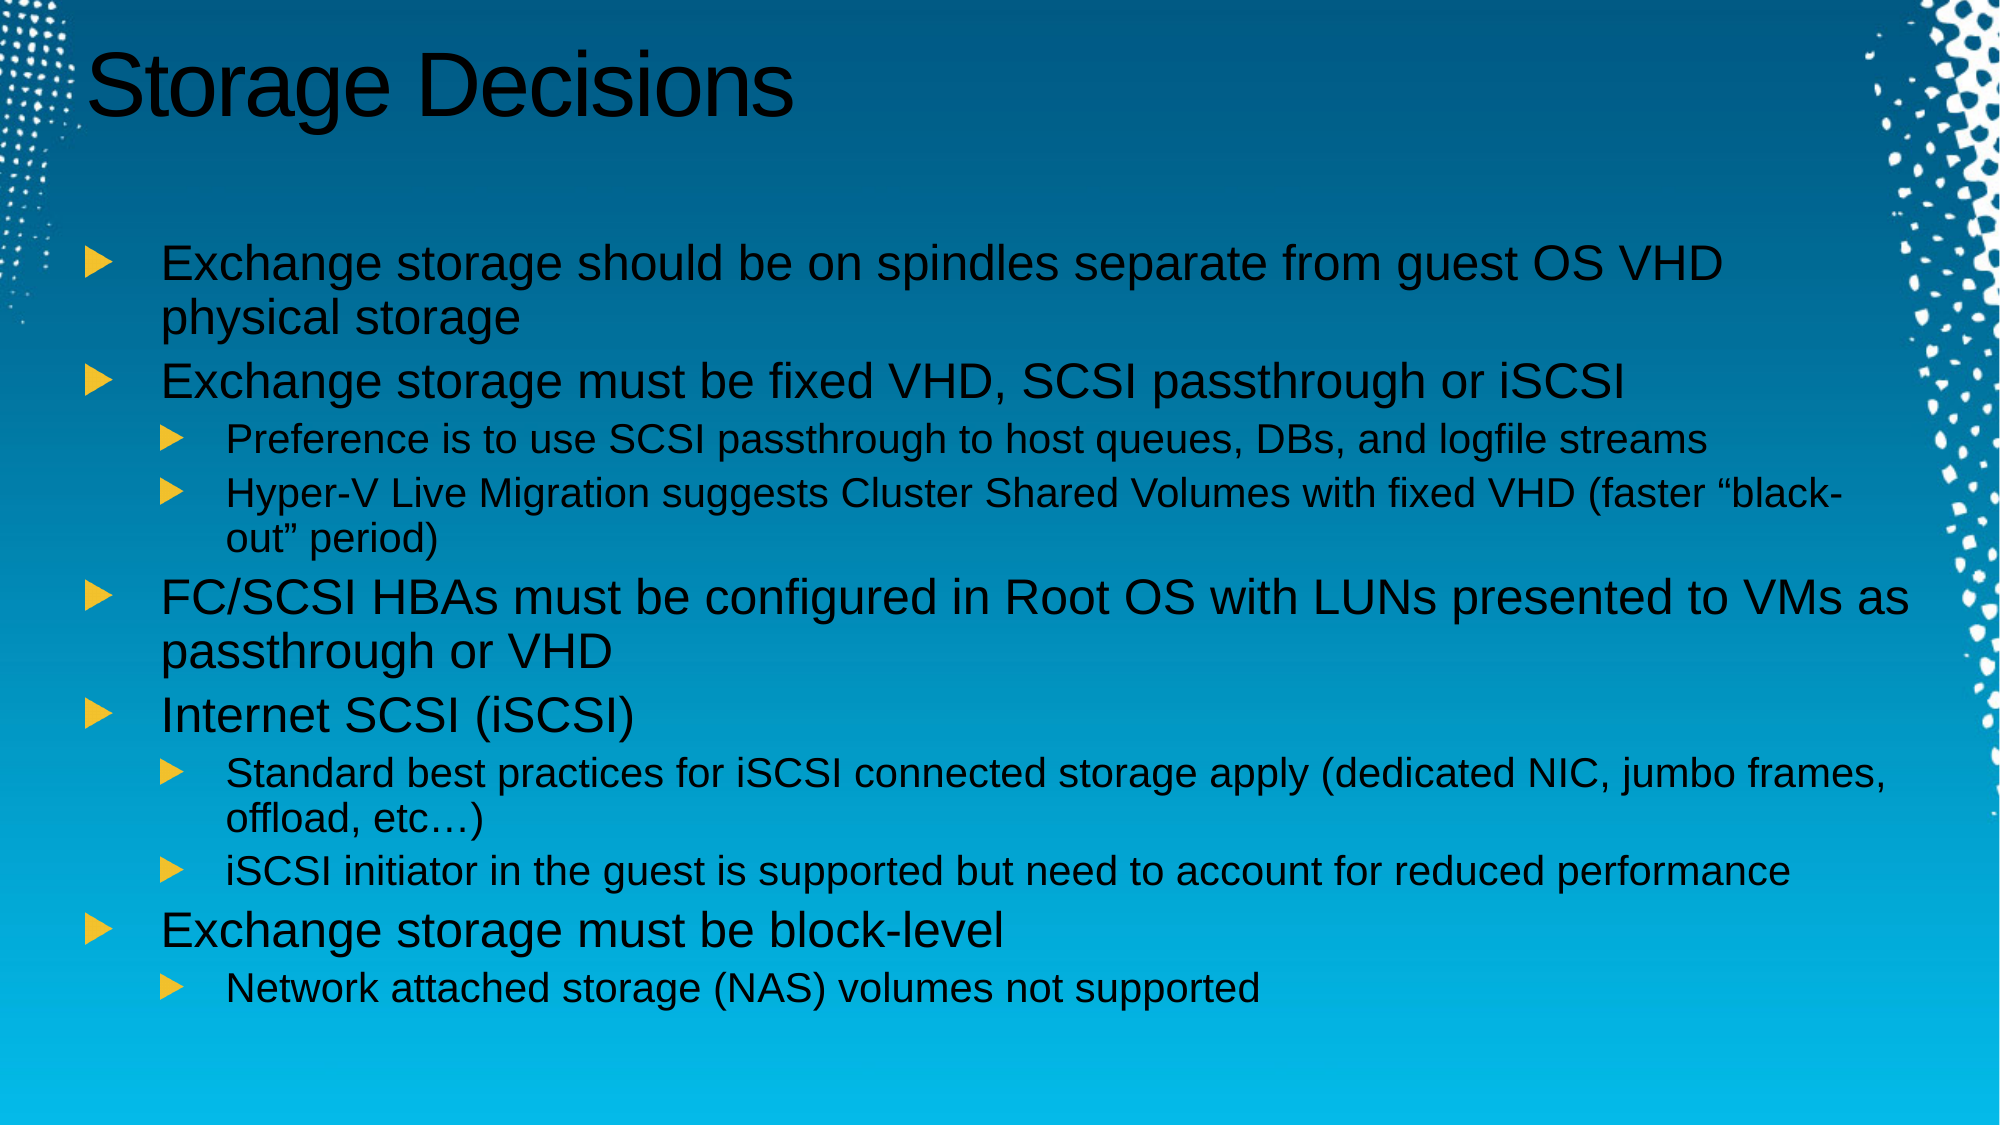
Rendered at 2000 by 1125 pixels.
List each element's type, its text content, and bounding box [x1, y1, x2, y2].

picture [16, 143, 21, 151]
picture [33, 0, 42, 10]
picture [10, 69, 17, 78]
picture [1963, 589, 1976, 607]
picture [86, 699, 110, 727]
picture [18, 0, 29, 6]
picture [55, 62, 62, 69]
picture [86, 581, 110, 609]
picture [1963, 535, 1977, 550]
picture [1898, 188, 1912, 198]
picture [41, 59, 48, 67]
picture [45, 16, 55, 24]
picture [1925, 141, 1935, 155]
picture [1919, 367, 1930, 378]
picture [1892, 212, 1902, 216]
picture [161, 426, 182, 449]
picture [1973, 368, 1982, 380]
picture [1982, 714, 1993, 729]
picture [1942, 269, 1953, 276]
picture [34, 101, 43, 111]
picture [1935, 379, 1948, 391]
picture [17, 129, 23, 136]
picture [6, 97, 12, 105]
picture [42, 31, 53, 39]
picture [1988, 691, 2000, 709]
picture [1978, 517, 1987, 527]
picture [1960, 392, 1970, 403]
picture [1970, 426, 1980, 436]
picture [1957, 187, 1971, 200]
picture [11, 55, 21, 64]
picture [1915, 109, 1924, 119]
picture [1983, 404, 1992, 414]
picture [33, 88, 42, 97]
picture [86, 914, 111, 943]
list Exchange storage should be on spindles separate from guest OS VHD physical storage Exchange storage must be fixed VHD, SCSI passthrough or iSCSI Preference is to use SCSI passthrough to host queues, DBs, and logfile streams Hyper-V Live Migration suggests Cluster Shared Volumes with fixed VHD (faster “black-out” period) FC/SCSI HBAs must be configured in Root OS with LUNs presented to VMs as passthrough or VHD Internet SCSI (iSCSI) Standard best practices for iSCSI connected storage apply (dedicated NIC, jumbo frames, offload, etc…) iSCSI initiator in the guest is supported but need to account for reduced performance Exchange storage must be block-level Network attached storage (NAS) volumes not supported [85, 237, 1914, 1059]
title Storage Decisions [85, 37, 1914, 138]
picture [86, 247, 111, 276]
picture [24, 72, 32, 79]
picture [1926, 344, 1939, 358]
picture [1950, 359, 1960, 366]
picture [18, 13, 26, 19]
picture [1952, 502, 1967, 516]
picture [1994, 382, 2000, 391]
picture [1968, 481, 1978, 492]
picture [1928, 399, 1939, 415]
picture [1948, 413, 1958, 424]
picture [1945, 213, 1955, 220]
picture [161, 858, 182, 881]
picture [1963, 335, 1972, 344]
picture [161, 479, 181, 503]
picture [1990, 492, 2000, 505]
picture [43, 42, 49, 53]
picture [1955, 246, 1965, 256]
picture [1929, 27, 1945, 45]
picture [1935, 431, 1946, 449]
picture [1946, 155, 1961, 167]
picture [31, 131, 37, 138]
picture [1921, 0, 1934, 8]
picture [1984, 349, 1992, 357]
picture [1914, 164, 1923, 177]
picture [1974, 683, 1985, 694]
picture [1930, 291, 1941, 297]
picture [1981, 604, 2000, 620]
picture [86, 365, 111, 394]
picture [1925, 87, 1941, 99]
picture [9, 84, 15, 91]
picture [1946, 525, 1956, 533]
picture [38, 74, 47, 80]
picture [1935, 177, 1945, 189]
picture [161, 760, 182, 783]
picture [1914, 274, 1920, 291]
picture [16, 22, 23, 34]
picture [56, 47, 64, 55]
picture [3, 10, 11, 18]
picture [1911, 223, 1918, 230]
picture [1932, 235, 1943, 241]
picture [1972, 312, 1985, 322]
picture [1991, 637, 2000, 652]
picture [28, 42, 36, 53]
picture [1955, 557, 1965, 573]
picture [1991, 747, 2000, 765]
picture [0, 24, 9, 33]
picture [1941, 324, 1952, 332]
picture [1993, 321, 2000, 339]
picture [1980, 460, 1987, 469]
picture [1889, 152, 1901, 166]
picture [1920, 257, 1932, 264]
picture [13, 41, 25, 49]
picture [0, 40, 9, 45]
picture [1972, 570, 1986, 583]
picture [1988, 547, 2000, 561]
picture [30, 14, 40, 23]
picture [161, 975, 182, 998]
picture [0, 155, 5, 163]
picture [1953, 301, 1962, 312]
picture [1963, 278, 1976, 291]
picture [1979, 657, 1995, 676]
picture [26, 57, 34, 68]
picture [1938, 122, 1950, 133]
picture [1992, 438, 2000, 448]
picture [1935, 0, 2000, 306]
picture [1995, 582, 2000, 595]
picture [1914, 308, 1929, 326]
picture [33, 116, 40, 124]
picture [1922, 200, 1934, 207]
picture [54, 76, 60, 83]
picture [1942, 465, 1958, 483]
picture [1969, 625, 1985, 642]
picture [1958, 445, 1968, 460]
picture [58, 32, 66, 41]
picture [47, 0, 57, 10]
picture [29, 27, 38, 38]
